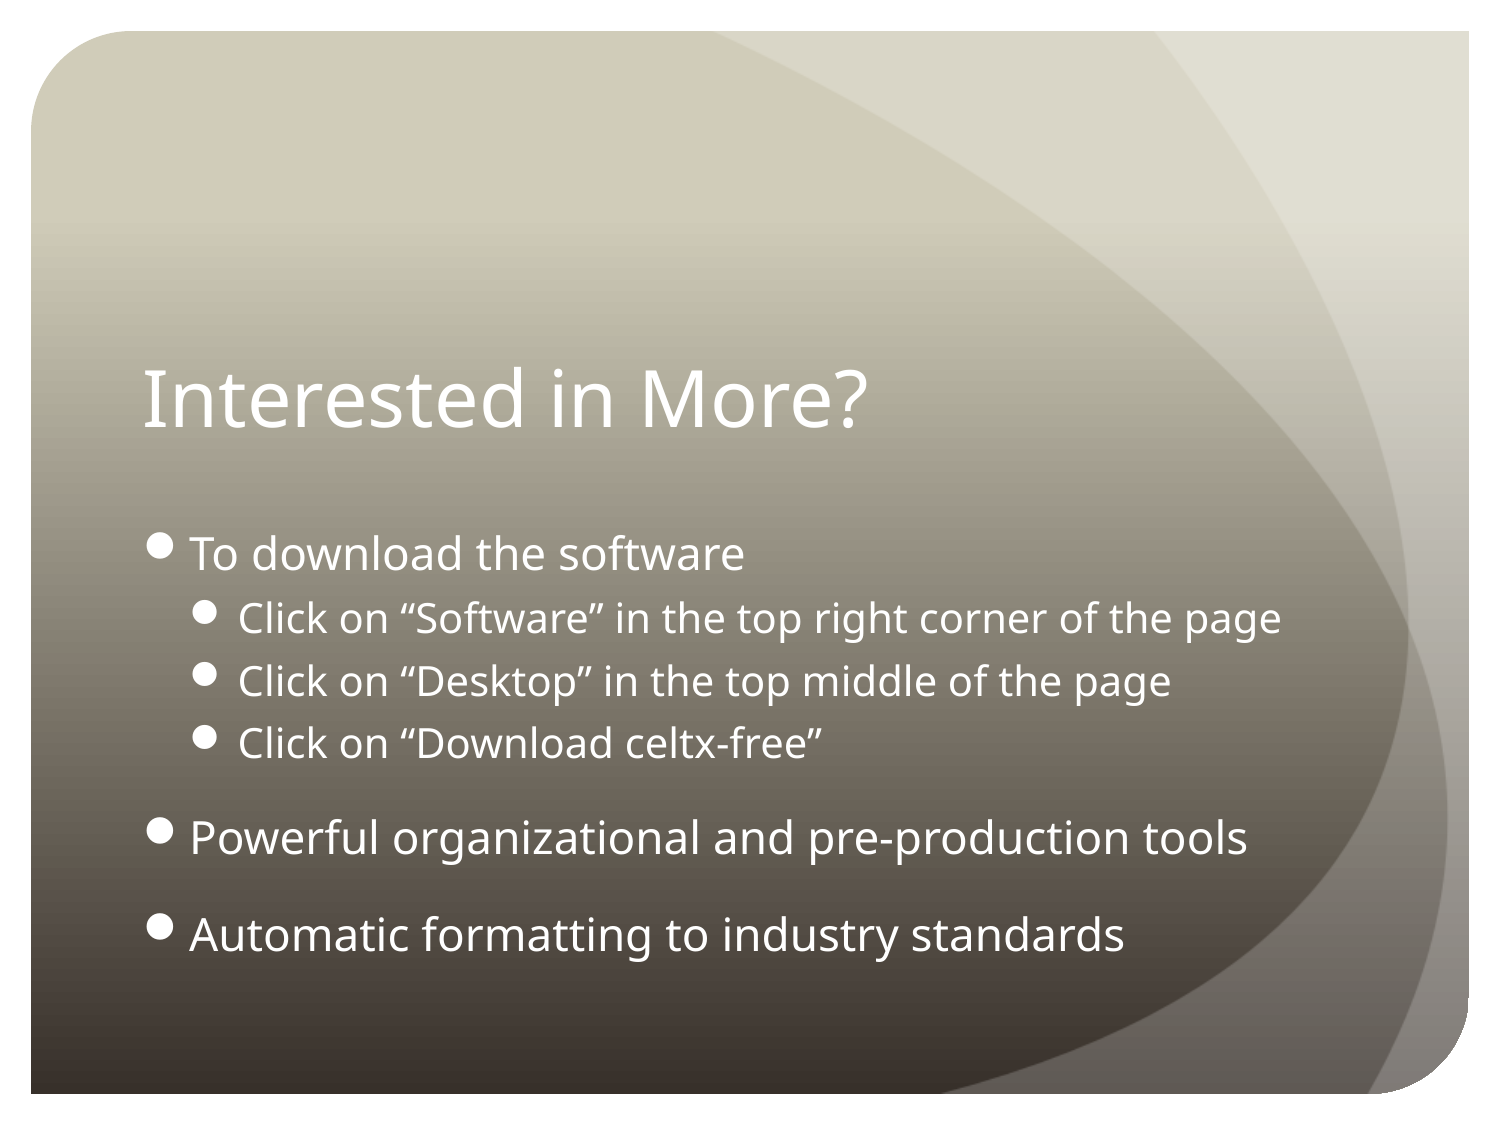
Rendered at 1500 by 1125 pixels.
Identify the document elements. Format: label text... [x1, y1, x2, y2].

title Interested in More? [127, 279, 1372, 451]
list To download the software Click on “Software” in the top right corner of the page Click on “Desktop” in the top middle of the page Click on “Download celtx-free” Powerful organizational and pre-production tools Automatic formatting to industry standards [127, 517, 1372, 994]
picture [24, 30, 1473, 1094]
